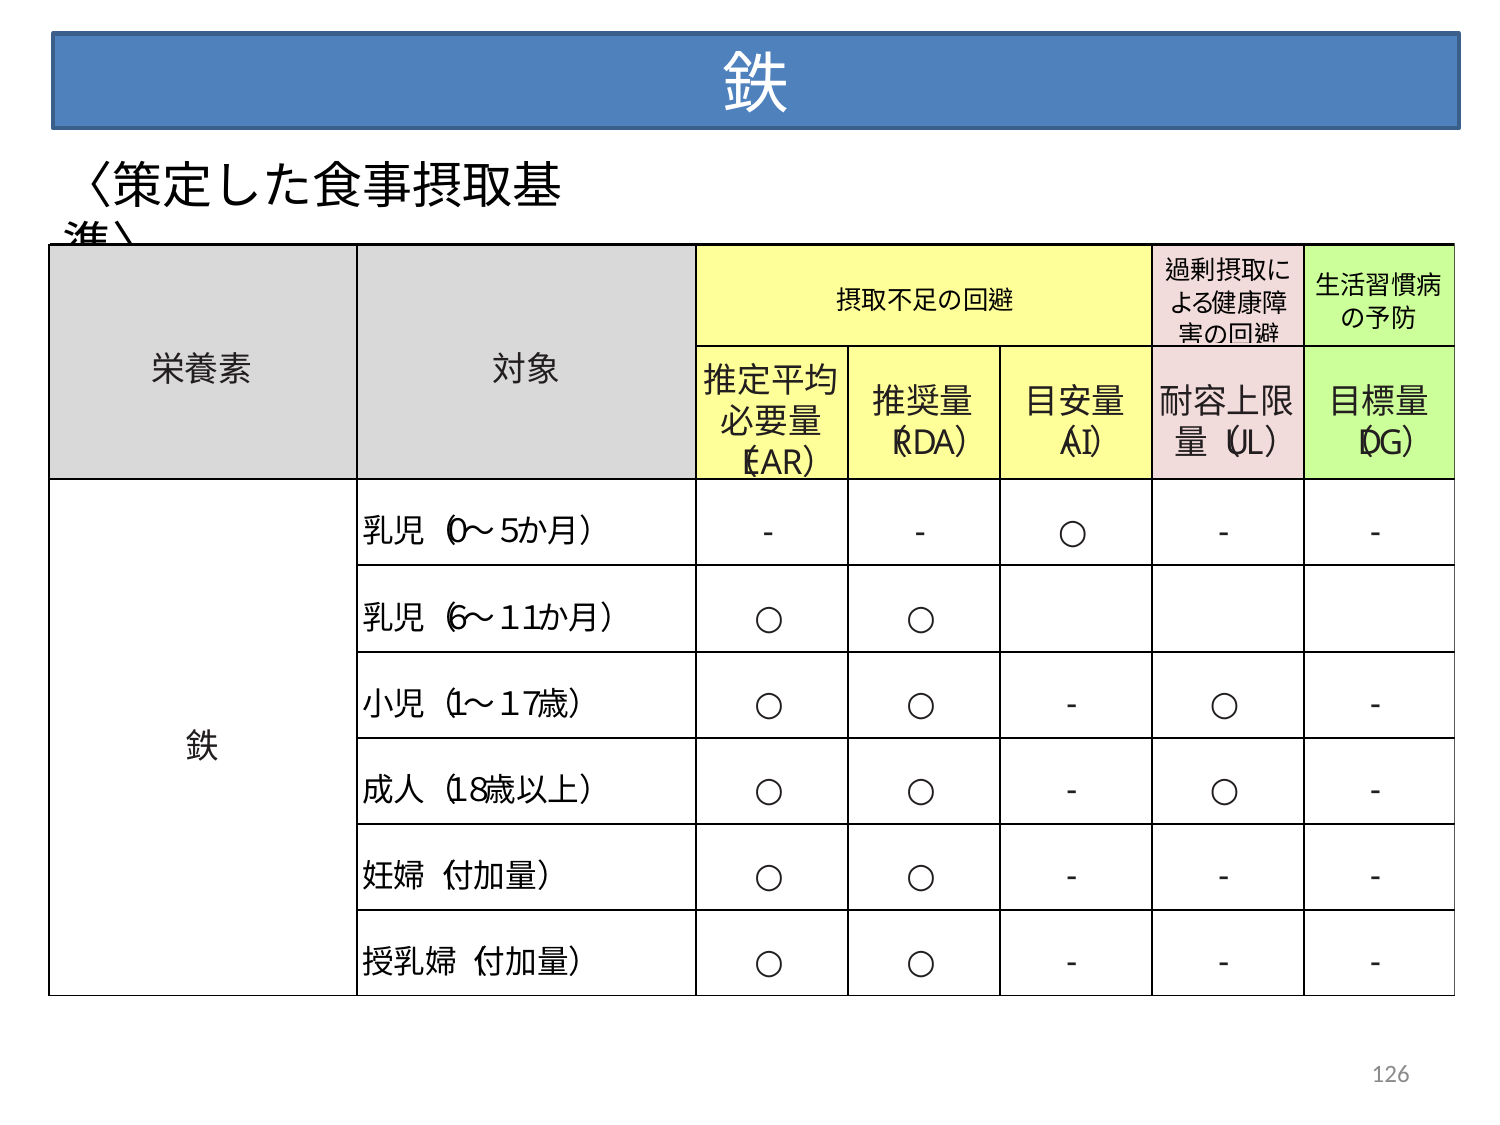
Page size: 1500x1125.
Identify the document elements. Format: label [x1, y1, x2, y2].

text_box [51, 31, 1461, 130]
picture [47, 243, 1459, 1000]
text_box [47, 146, 651, 243]
slide_number [1074, 1042, 1425, 1103]
